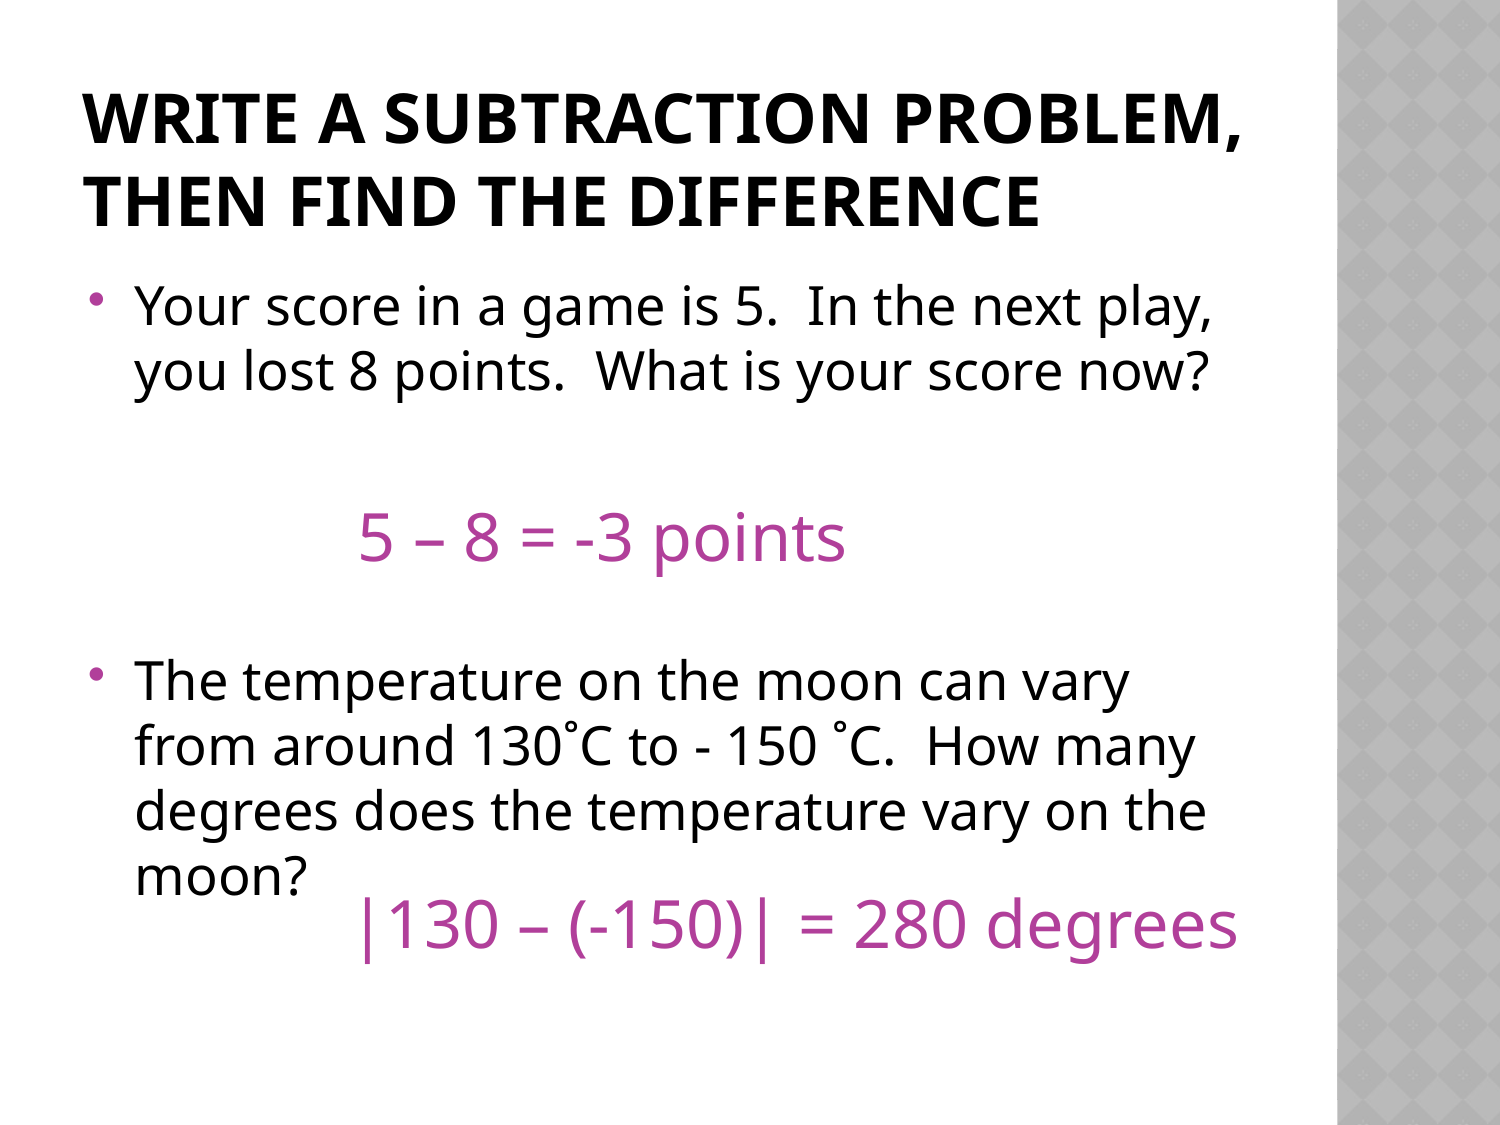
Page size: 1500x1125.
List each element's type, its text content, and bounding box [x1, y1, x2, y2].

text_box 5 – 8 = -3 points [342, 487, 863, 583]
list Your score in a game is 5. In the next play, you lost 8 points. What is your score now? The temperature on the moon can vary from around 130˚C to - 150 ˚C. How many degrees does the temperature vary on the moon? [75, 264, 1263, 1059]
title Write a subtraction problem, then find the difference [75, 52, 1263, 240]
text_box |130 – (-150)| = 280 degrees [334, 874, 1255, 970]
